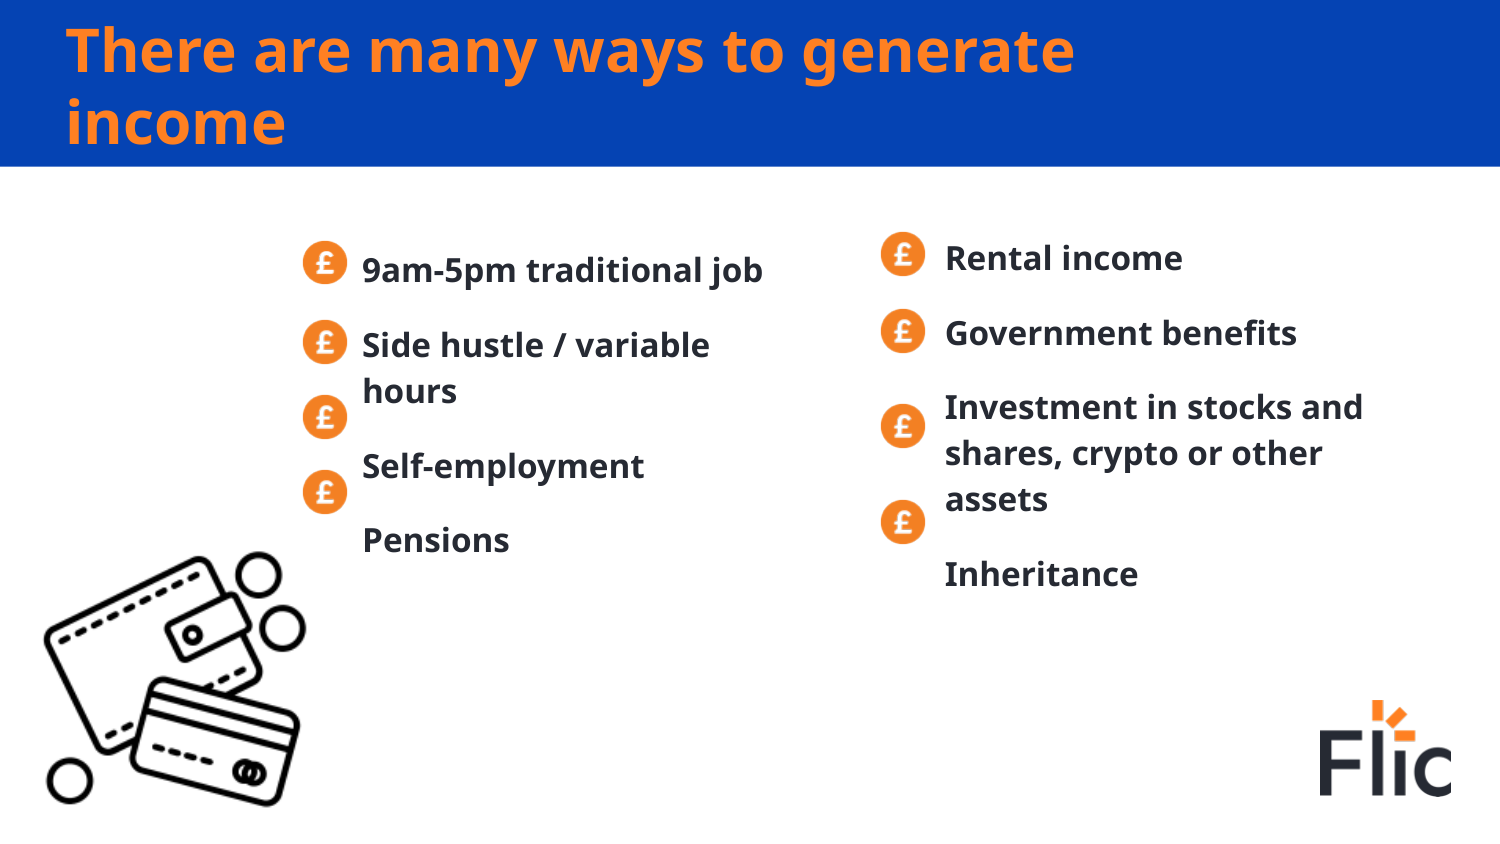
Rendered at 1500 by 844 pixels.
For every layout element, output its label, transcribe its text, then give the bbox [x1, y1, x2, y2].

picture [16, 525, 330, 839]
text_box There are many ways to generate income [50, 42, 1242, 127]
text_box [880, 215, 1415, 561]
picture [1320, 700, 1451, 797]
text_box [301, 228, 819, 527]
